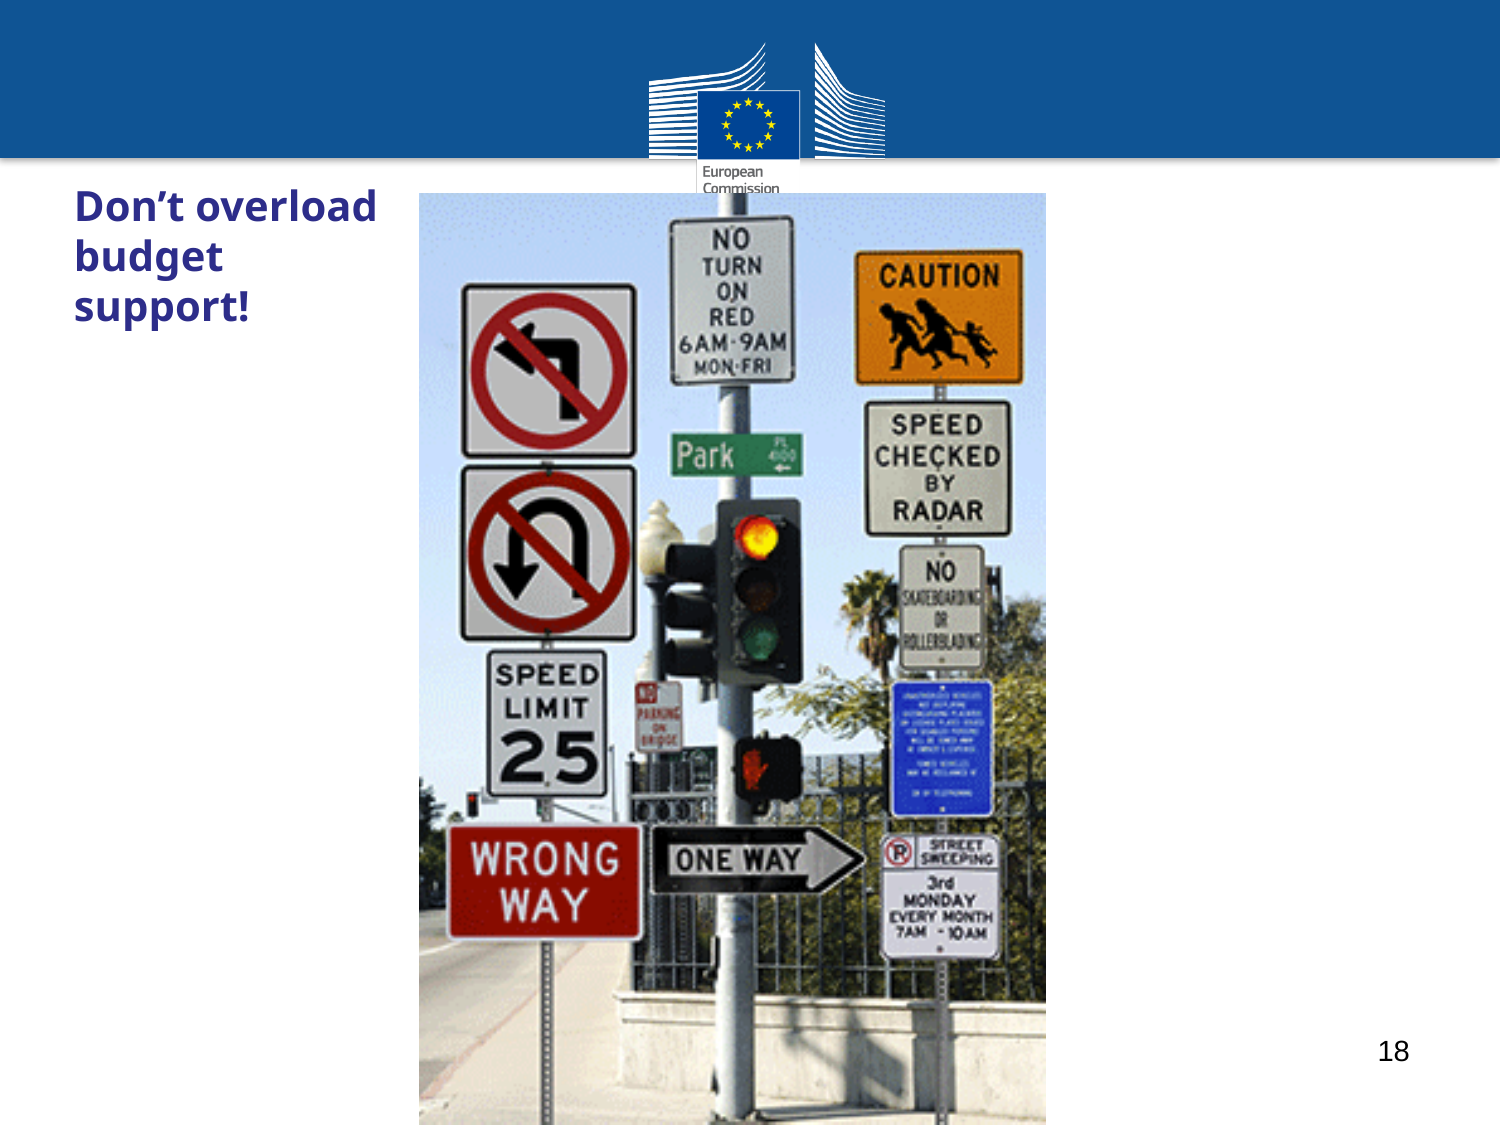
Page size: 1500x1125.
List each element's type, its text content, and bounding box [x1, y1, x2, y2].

picture [418, 42, 1046, 1125]
title Don’t overload budget support! [0, 64, 420, 445]
slide_number 18 [1074, 1024, 1426, 1103]
